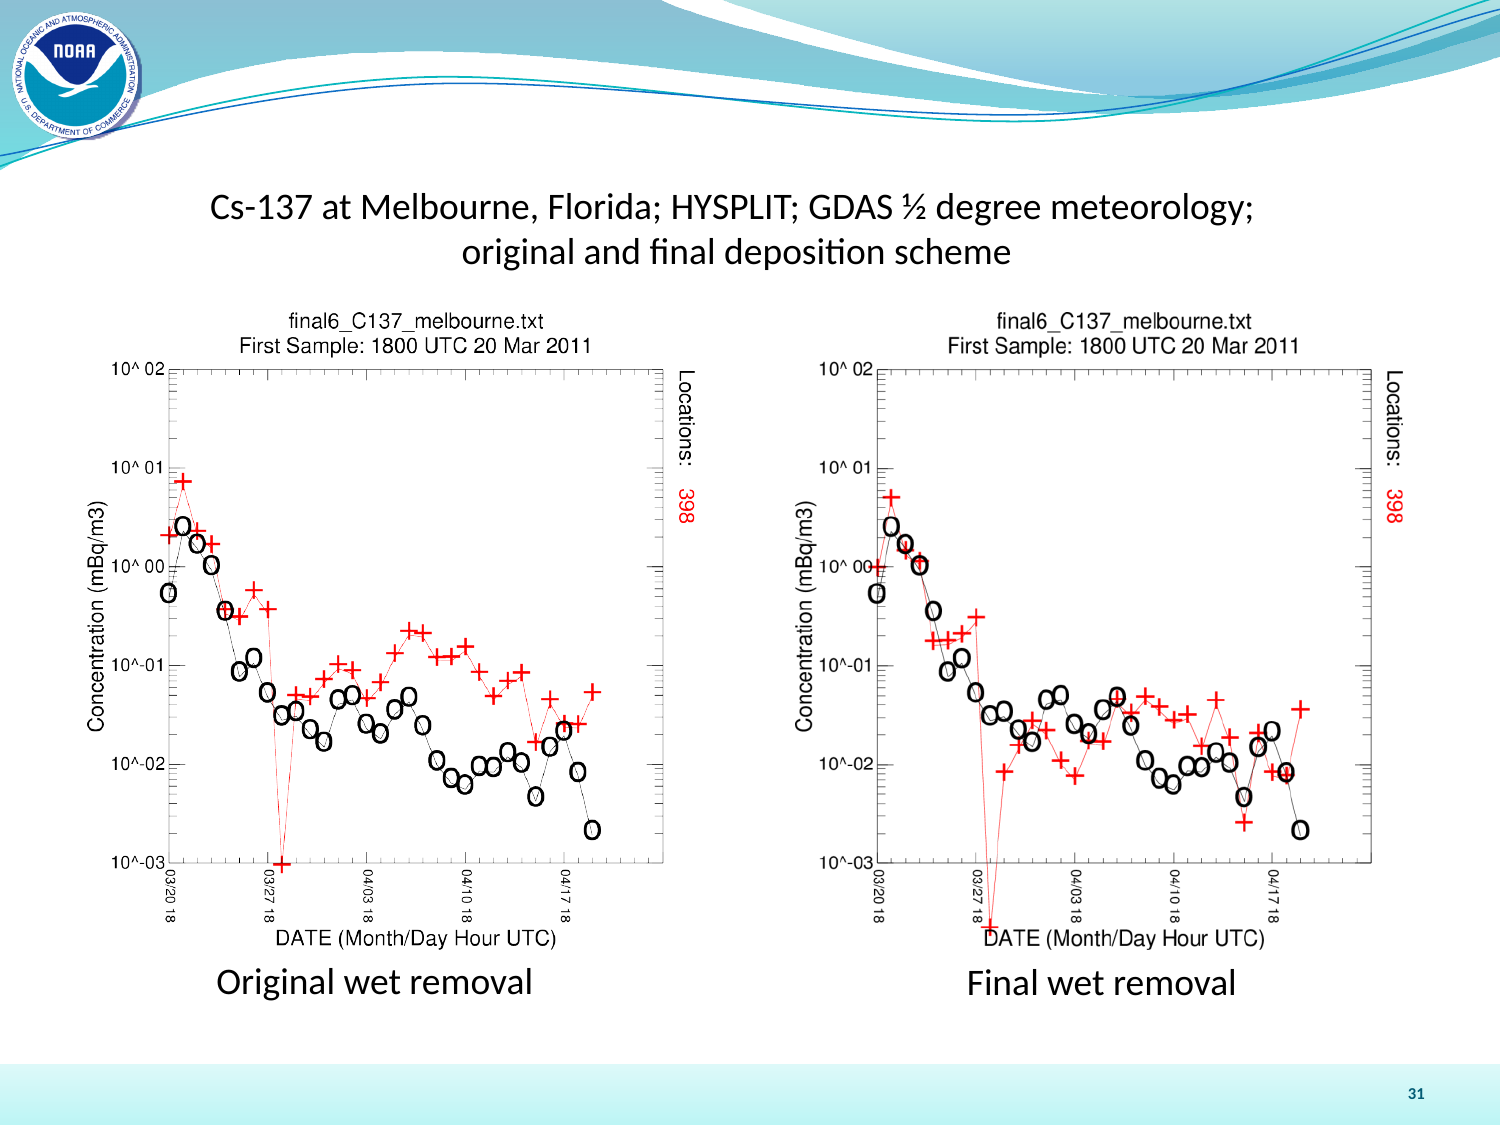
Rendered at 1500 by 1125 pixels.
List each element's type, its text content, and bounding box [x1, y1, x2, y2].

text_box Original wet removal [162, 962, 588, 1010]
picture [794, 312, 1403, 951]
slide_number 31 [1299, 1042, 1425, 1103]
text_box Cs-137 at Melbourne, Florida; HYSPLIT; GDAS ½ degree meteorology; original and final deposition scheme [168, 174, 1306, 280]
picture [12, 12, 138, 138]
text_box Final wet removal [894, 962, 1310, 1011]
picture [87, 312, 695, 951]
